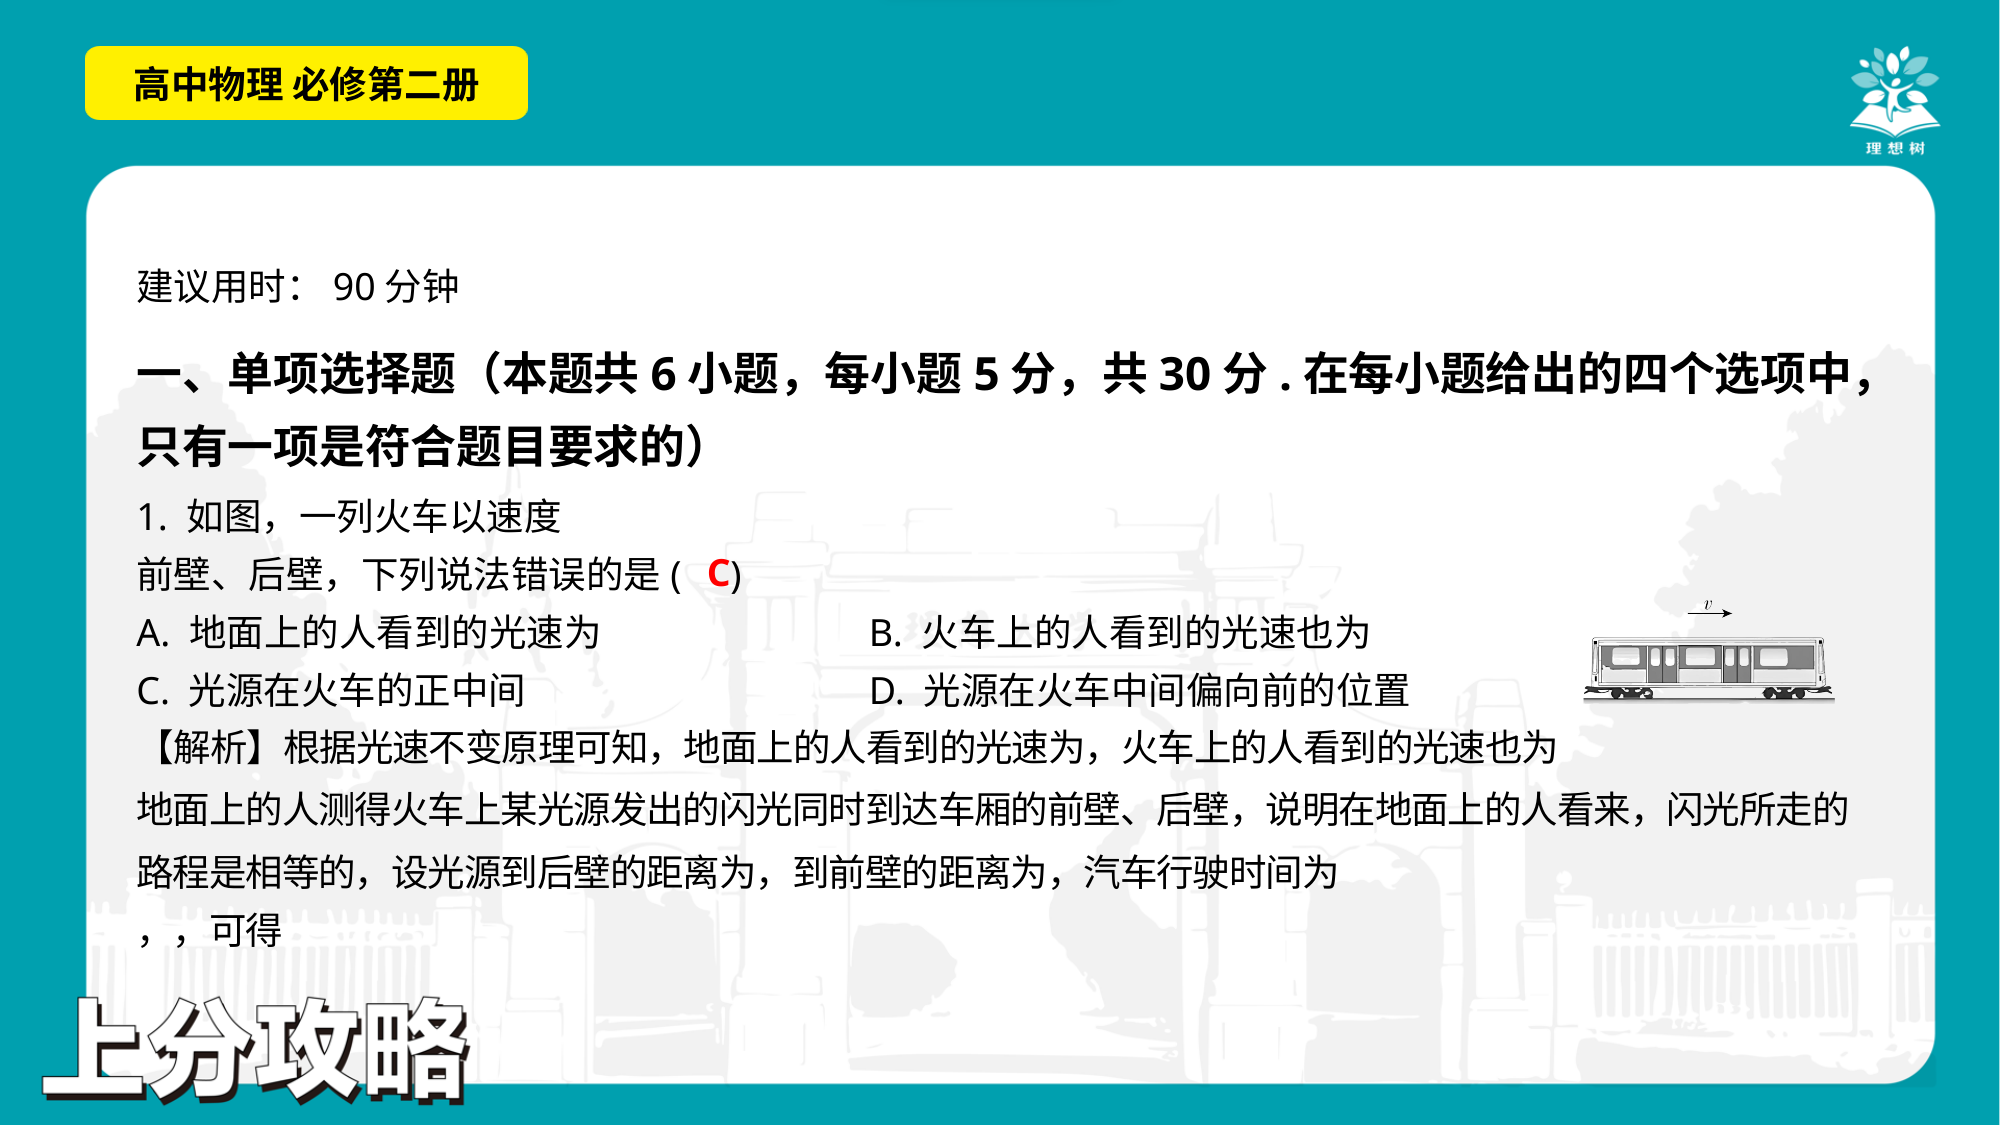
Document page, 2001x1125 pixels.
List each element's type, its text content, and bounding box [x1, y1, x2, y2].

text_box 一、单项选择题（本题共6小题，每小题5分，共30分.在每小题给出的四个选项中， 只有一项是符合题目要求的） [136, 322, 1865, 467]
picture [0, 0, 2000, 1125]
text_box C [691, 535, 746, 589]
text_box 建议用时：90分钟 [136, 247, 1865, 303]
